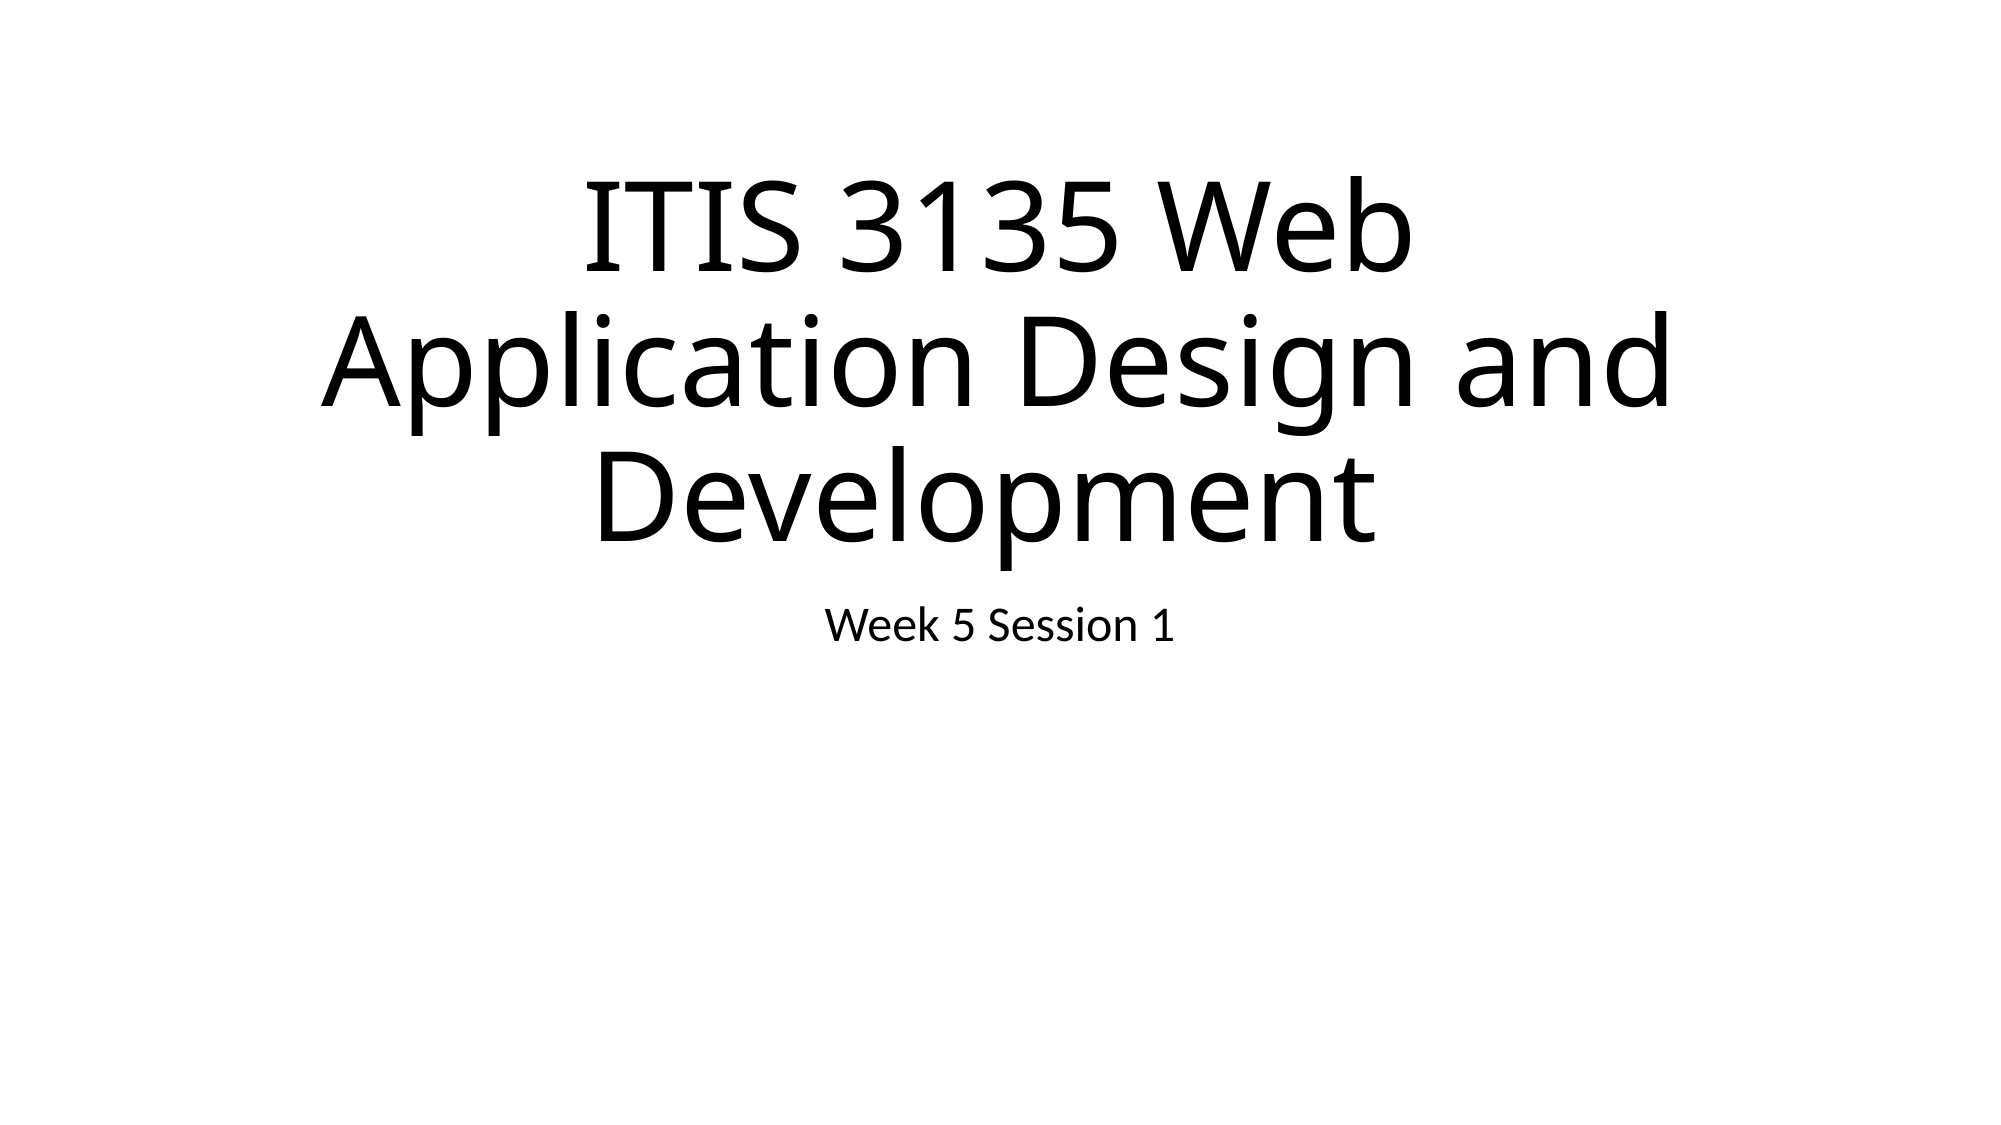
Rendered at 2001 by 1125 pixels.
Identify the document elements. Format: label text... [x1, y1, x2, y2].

title ITIS 3135 Web Application Design and Development [249, 184, 1750, 576]
subtitle Week 5 Session 1 [249, 590, 1750, 863]
